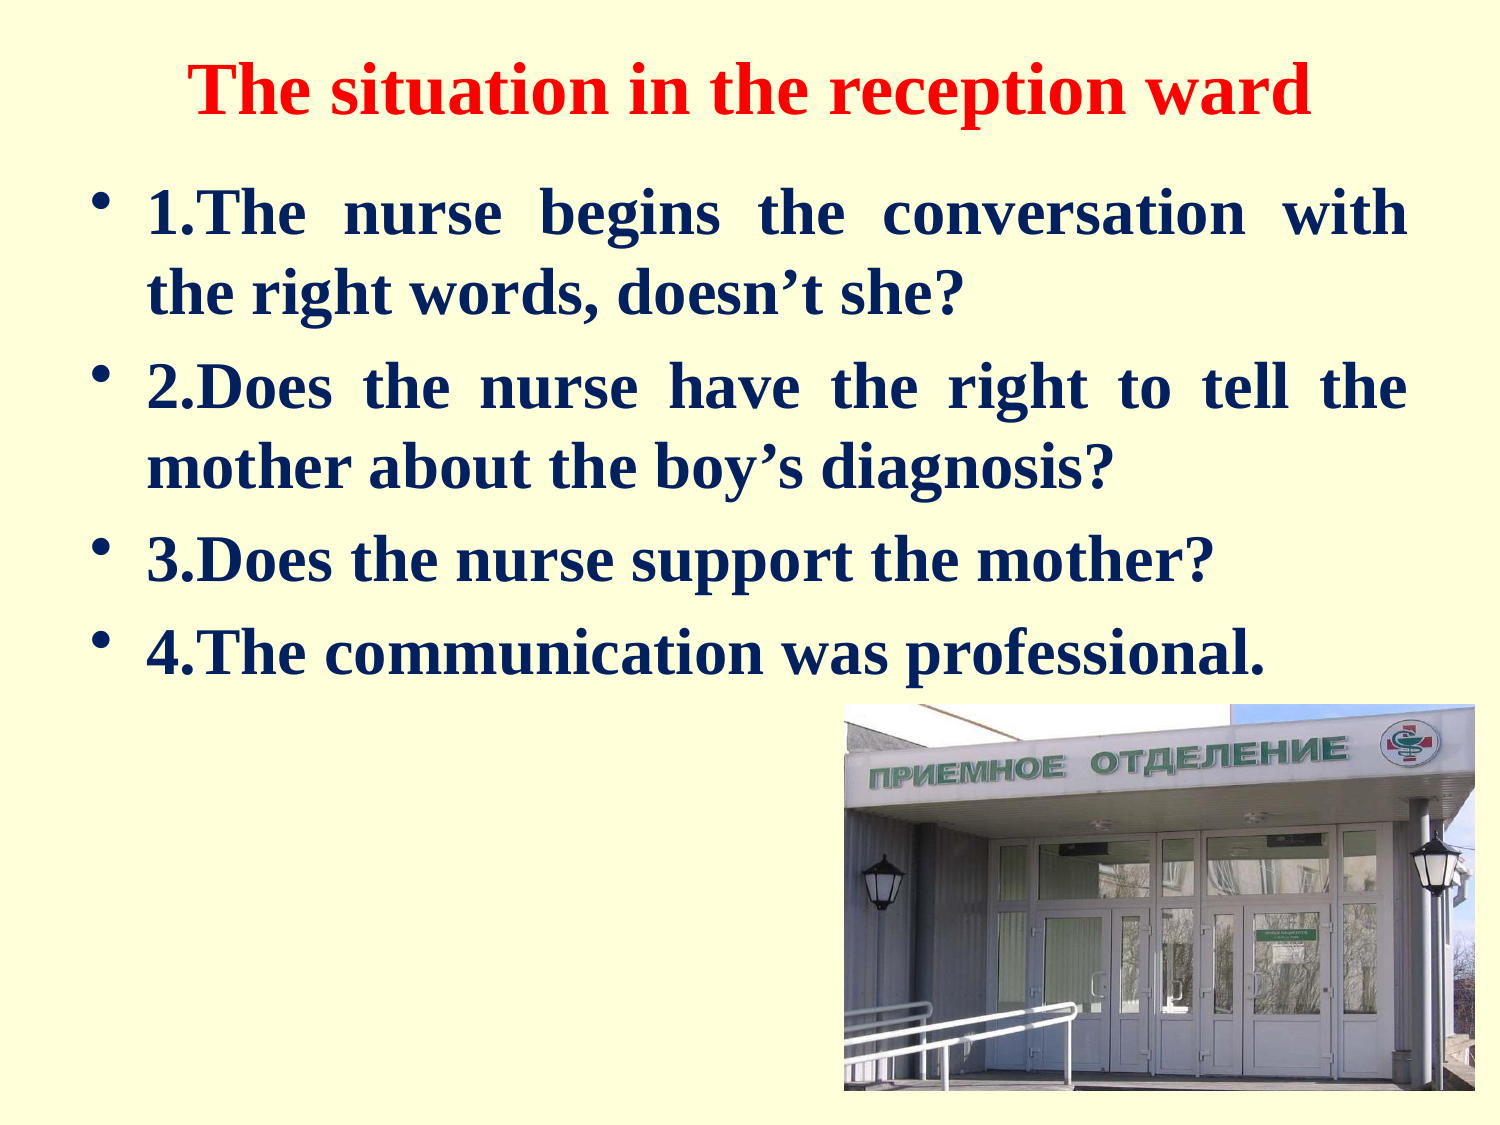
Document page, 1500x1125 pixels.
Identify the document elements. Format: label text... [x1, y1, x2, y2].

title The situation in the reception ward [74, 18, 1426, 150]
list 1.The nurse begins the conversation with the right words, doesn’t she? 2.Does the nurse have the right to tell the mother about the boy’s diagnosis? 3.Does the nurse support the mother? 4.The communication was professional. [74, 160, 1426, 1006]
picture [844, 703, 1475, 1092]
